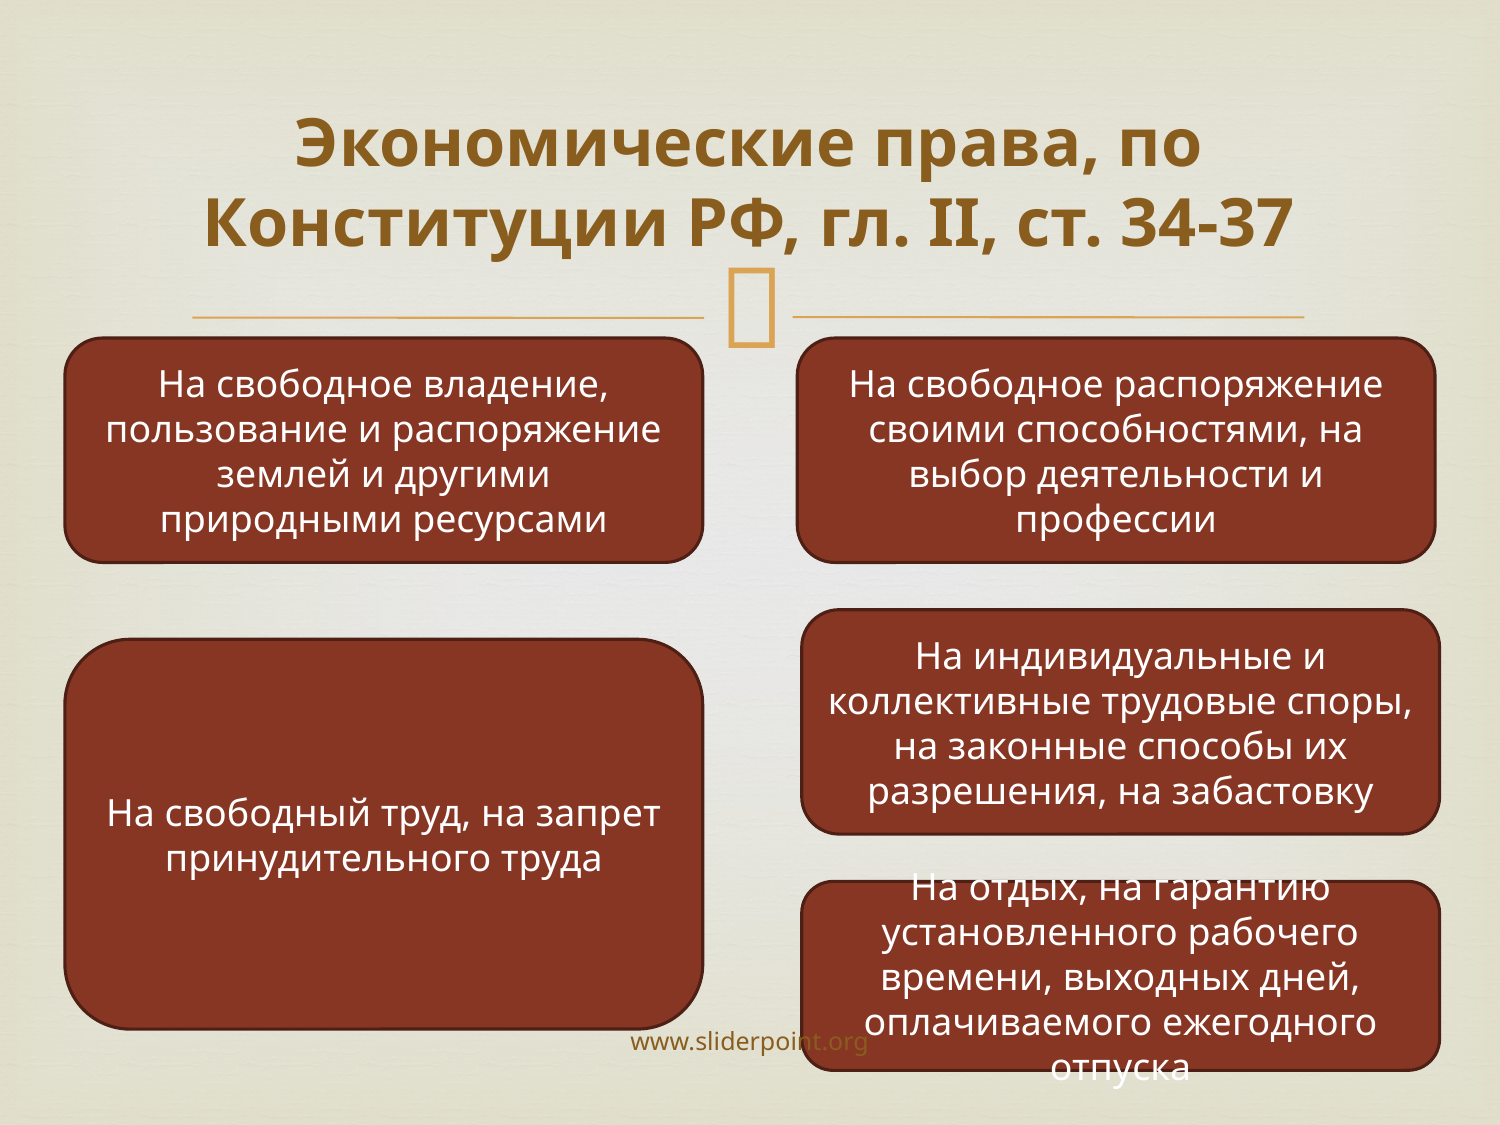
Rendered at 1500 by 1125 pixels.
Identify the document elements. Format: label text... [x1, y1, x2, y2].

text_box На отдых, на гарантию установленного рабочего времени, выходных дней, оплачиваемого ежегодного отпуска [800, 879, 1442, 1072]
text_box На свободное владение, пользование и распоряжение землей и другими природными ресурсами [63, 336, 705, 565]
text_box На свободное распоряжение своими способностями, на выбор деятельности и профессии [795, 336, 1437, 565]
title Экономические права, по Конституции РФ, гл. II, ст. 34-37 [112, 93, 1386, 267]
footer www.sliderpoint.org [512, 1010, 988, 1071]
text_box На свободный труд, на запрет принудительного труда [63, 637, 705, 1031]
text_box На индивидуальные и коллективные трудовые споры, на законные способы их разрешения, на забастовку [800, 608, 1442, 836]
